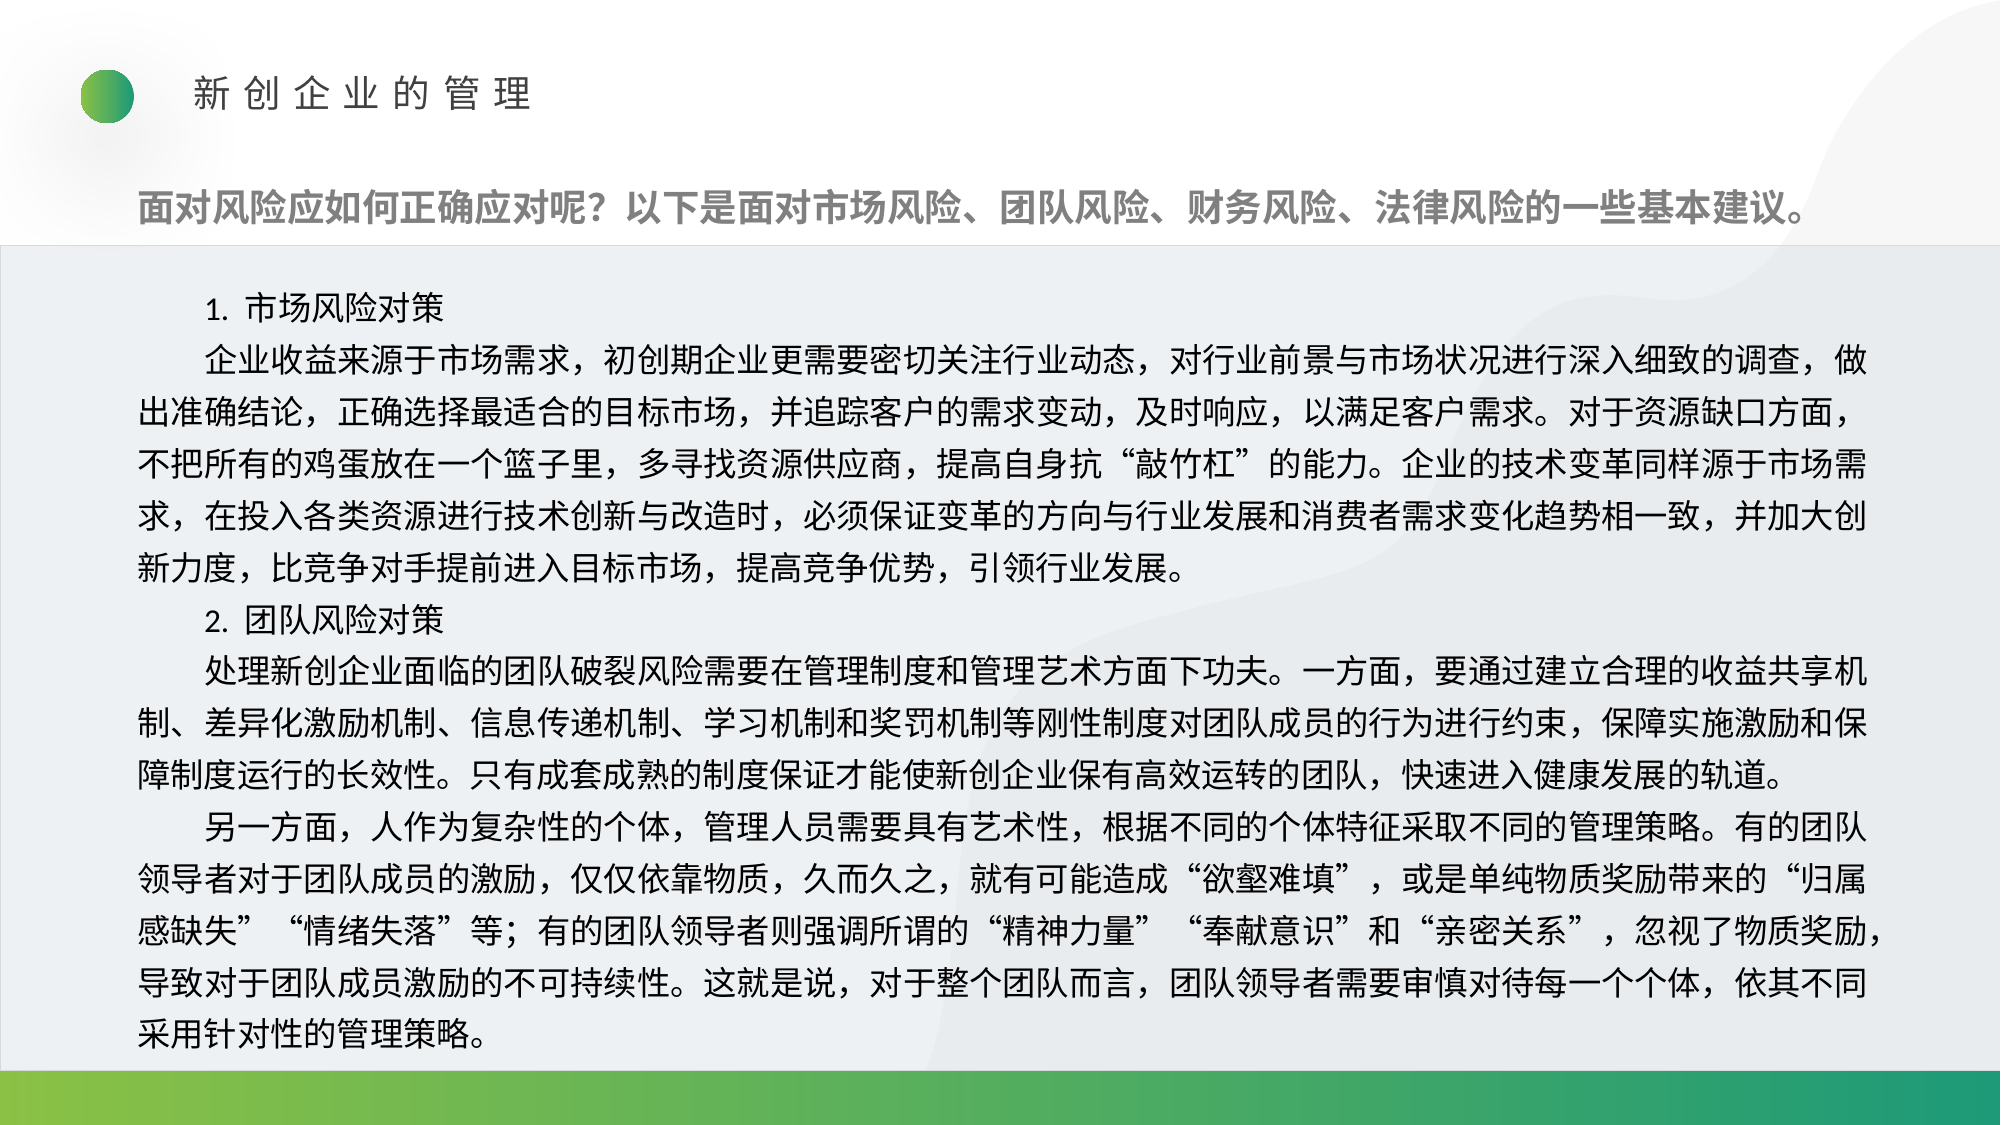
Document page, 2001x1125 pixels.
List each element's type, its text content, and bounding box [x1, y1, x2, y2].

text_box 新创企业的管理 [178, 62, 1480, 123]
text_box 1. 市场风险对策 企业收益来源于市场需求，初创期企业更需要密切关注行业动态，对行业前景与市场状况进行深入细致的调查，做出准确结论，正确选择最适合的目标市场，并追踪客户的需求变动，及时响应，以满足客户需求。对于资源缺口方面，不把所有的鸡蛋放在一个篮子里，多寻找资源供应商，提高自身抗“敲竹杠”的能力。企业的技术变革同样源于市场需求，在投入各类资源进行技术创新与改造时，必须保证变革的方向与行业发展和消费者需求变化趋势相一致，并加大创新力度，比竞争对手提前进入目标市场，提高竞争优势，引领行业发展。 2. 团队风险对策 处理新创企业面临的团队破裂风险需要在管理制度和管理艺术方面下功夫。一方面，要通过建立合理的收益共享机制、差异化激励机制、信息传递机制、学习机制和奖罚机制等刚性制度对团队成员的行为进行约束，保障实施激励和保障制度运行的长效性。只有成套成熟的制度保证才能使新创企业保有高效运转的团队，快速进入健康发展的轨道。 另一方面，人作为复杂性的个体，管理人员需要具有艺术性，根据不同的个体特征采取不同的管理策略。有的团队领导者对于团队成员的激励，仅仅依靠物质，久而久之，就有可能造成“欲壑难填”，或是单纯物质奖励带来的“归属感缺失”“情绪失落”等；有的团队领导者则强调所谓的“精神力量”“奉献意识”和“亲密关系”，忽视了物质奖励，导致对于团队成员激励的不可持续性。这就是说，对于整个团队而言，团队领导者需要审慎对待每一个个体，依其不同采用针对性的管理策略。 [122, 268, 1882, 1061]
text_box [0, 244, 2000, 1072]
text_box 面对风险应如何正确应对呢？以下是面对市场风险、团队风险、财务风险、法律风险的一些基本建议。 [122, 176, 1878, 236]
